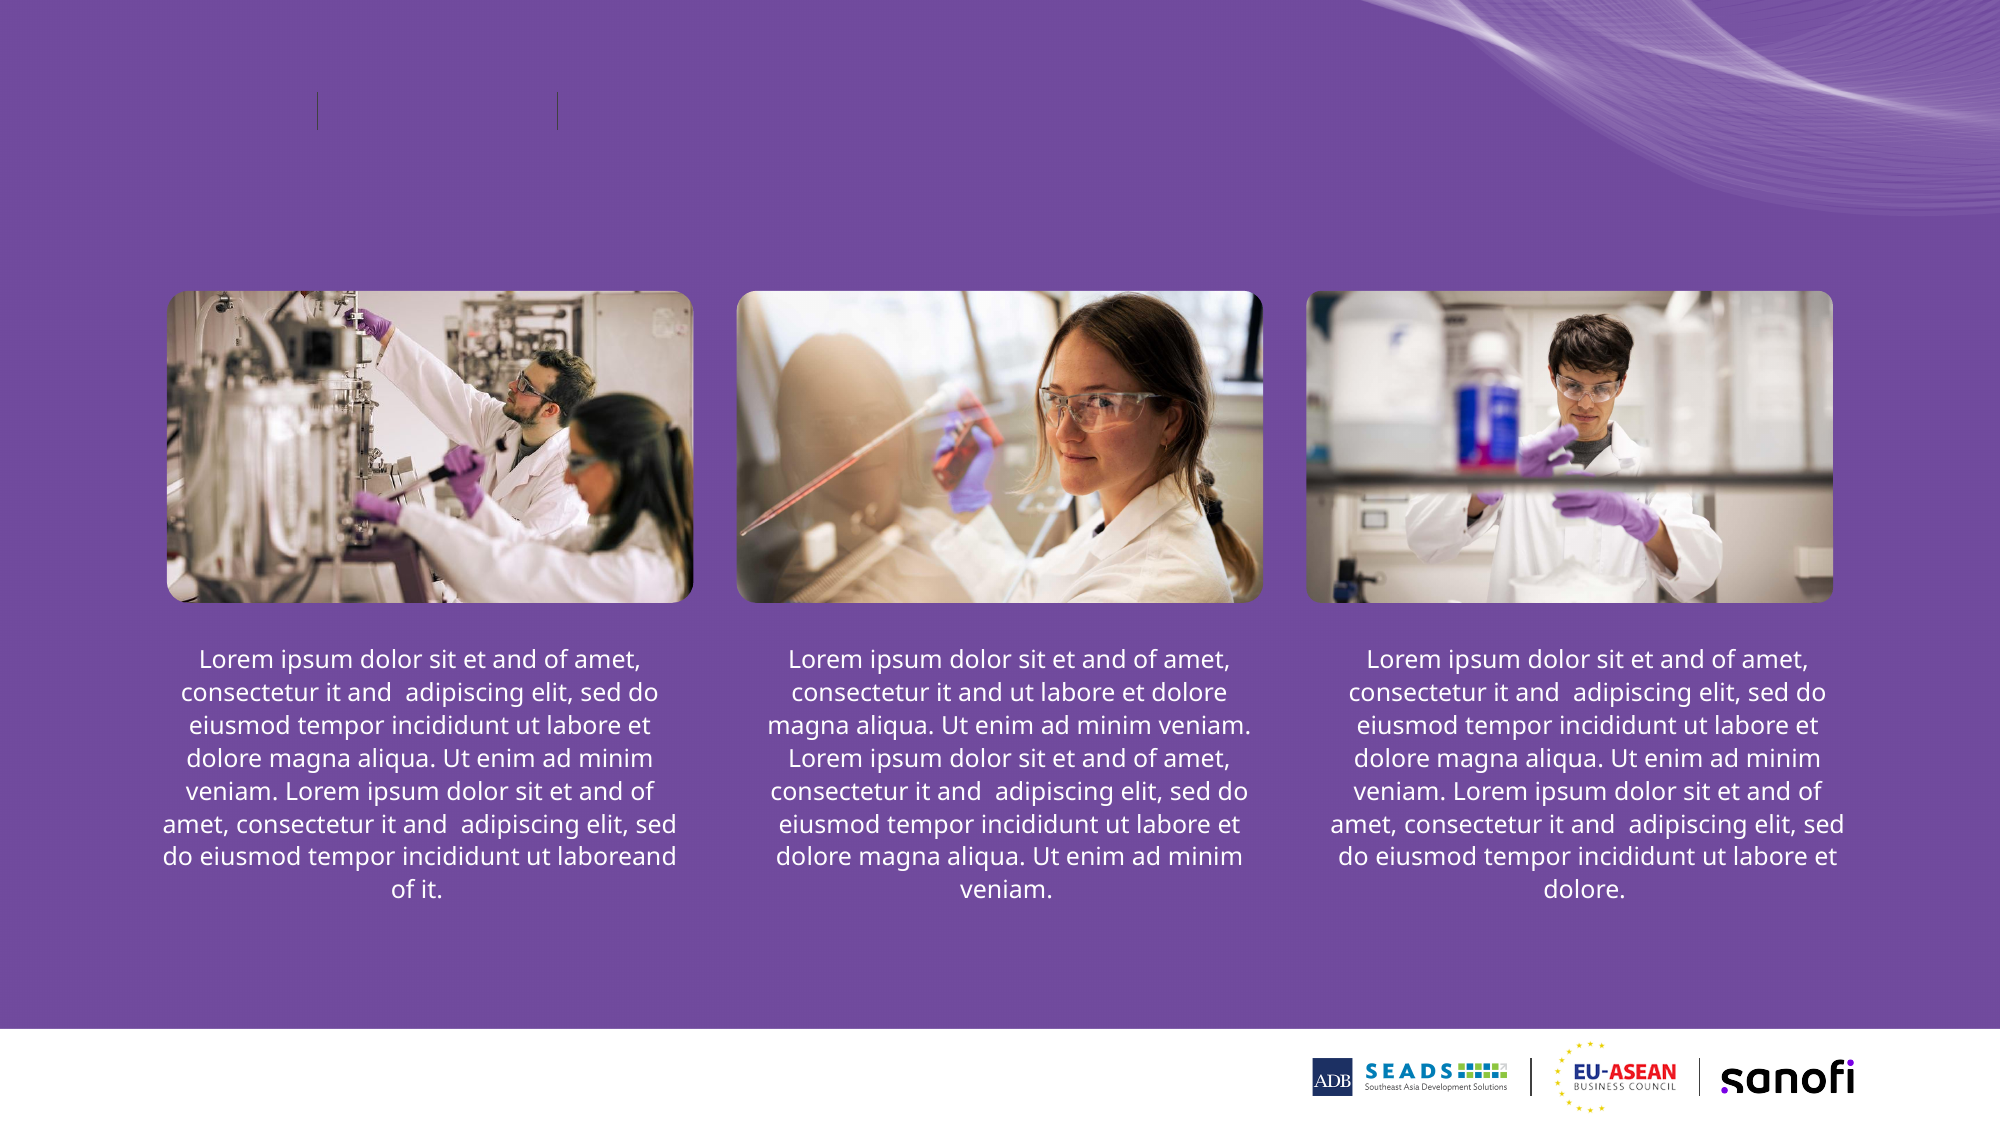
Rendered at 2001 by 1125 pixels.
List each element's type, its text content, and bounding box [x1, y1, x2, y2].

text_box Lorem ipsum dolor sit et and of amet, consectetur it and adipiscing elit, sed do eiusmod tempor incididunt ut labore et dolore magna aliqua. Ut enim ad minim veniam. Lorem ipsum dolor sit et and of amet, consectetur it and adipiscing elit, sed do eiusmod tempor incididunt ut laboreand of it. [147, 633, 694, 912]
picture [0, 0, 2000, 1028]
picture [1554, 1040, 1676, 1114]
picture [1696, 1034, 1879, 1119]
text_box Lorem ipsum dolor sit et and of amet, consectetur it and adipiscing elit, sed do eiusmod tempor incididunt ut labore et dolore magna aliqua. Ut enim ad minim veniam. Lorem ipsum dolor sit et and of amet, consectetur it and adipiscing elit, sed do eiusmod tempor incididunt ut labore et dolore. [1314, 633, 1862, 912]
picture [1312, 1058, 1507, 1096]
text_box Lorem ipsum dolor sit et and of amet, consectetur it and ut labore et dolore magna aliqua. Ut enim ad minim veniam. Lorem ipsum dolor sit et and of amet, consectetur it and adipiscing elit, sed do eiusmod tempor incididunt ut labore et dolore magna aliqua. Ut enim ad minim veniam. [736, 633, 1284, 912]
